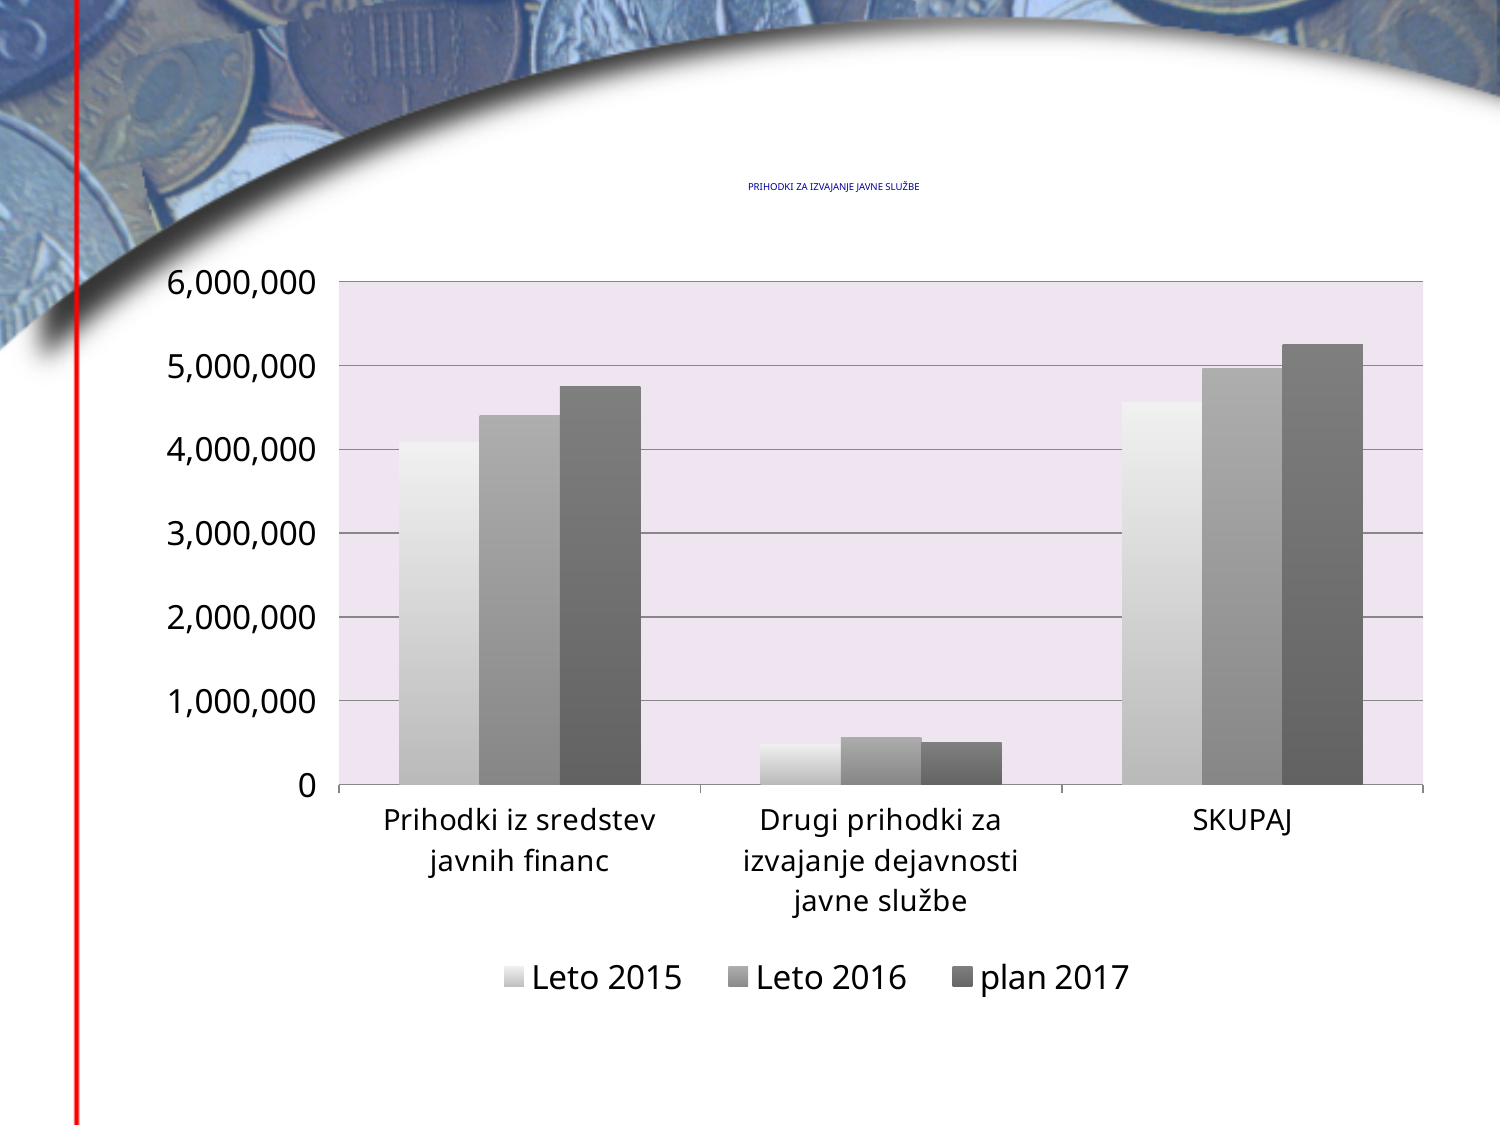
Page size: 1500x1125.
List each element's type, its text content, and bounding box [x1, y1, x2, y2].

title PRIHODKI ZA IZVAJANJE JAVNE SLUŽBE [395, 160, 1273, 220]
chart [40, 255, 1425, 1125]
picture [0, 0, 1500, 1125]
